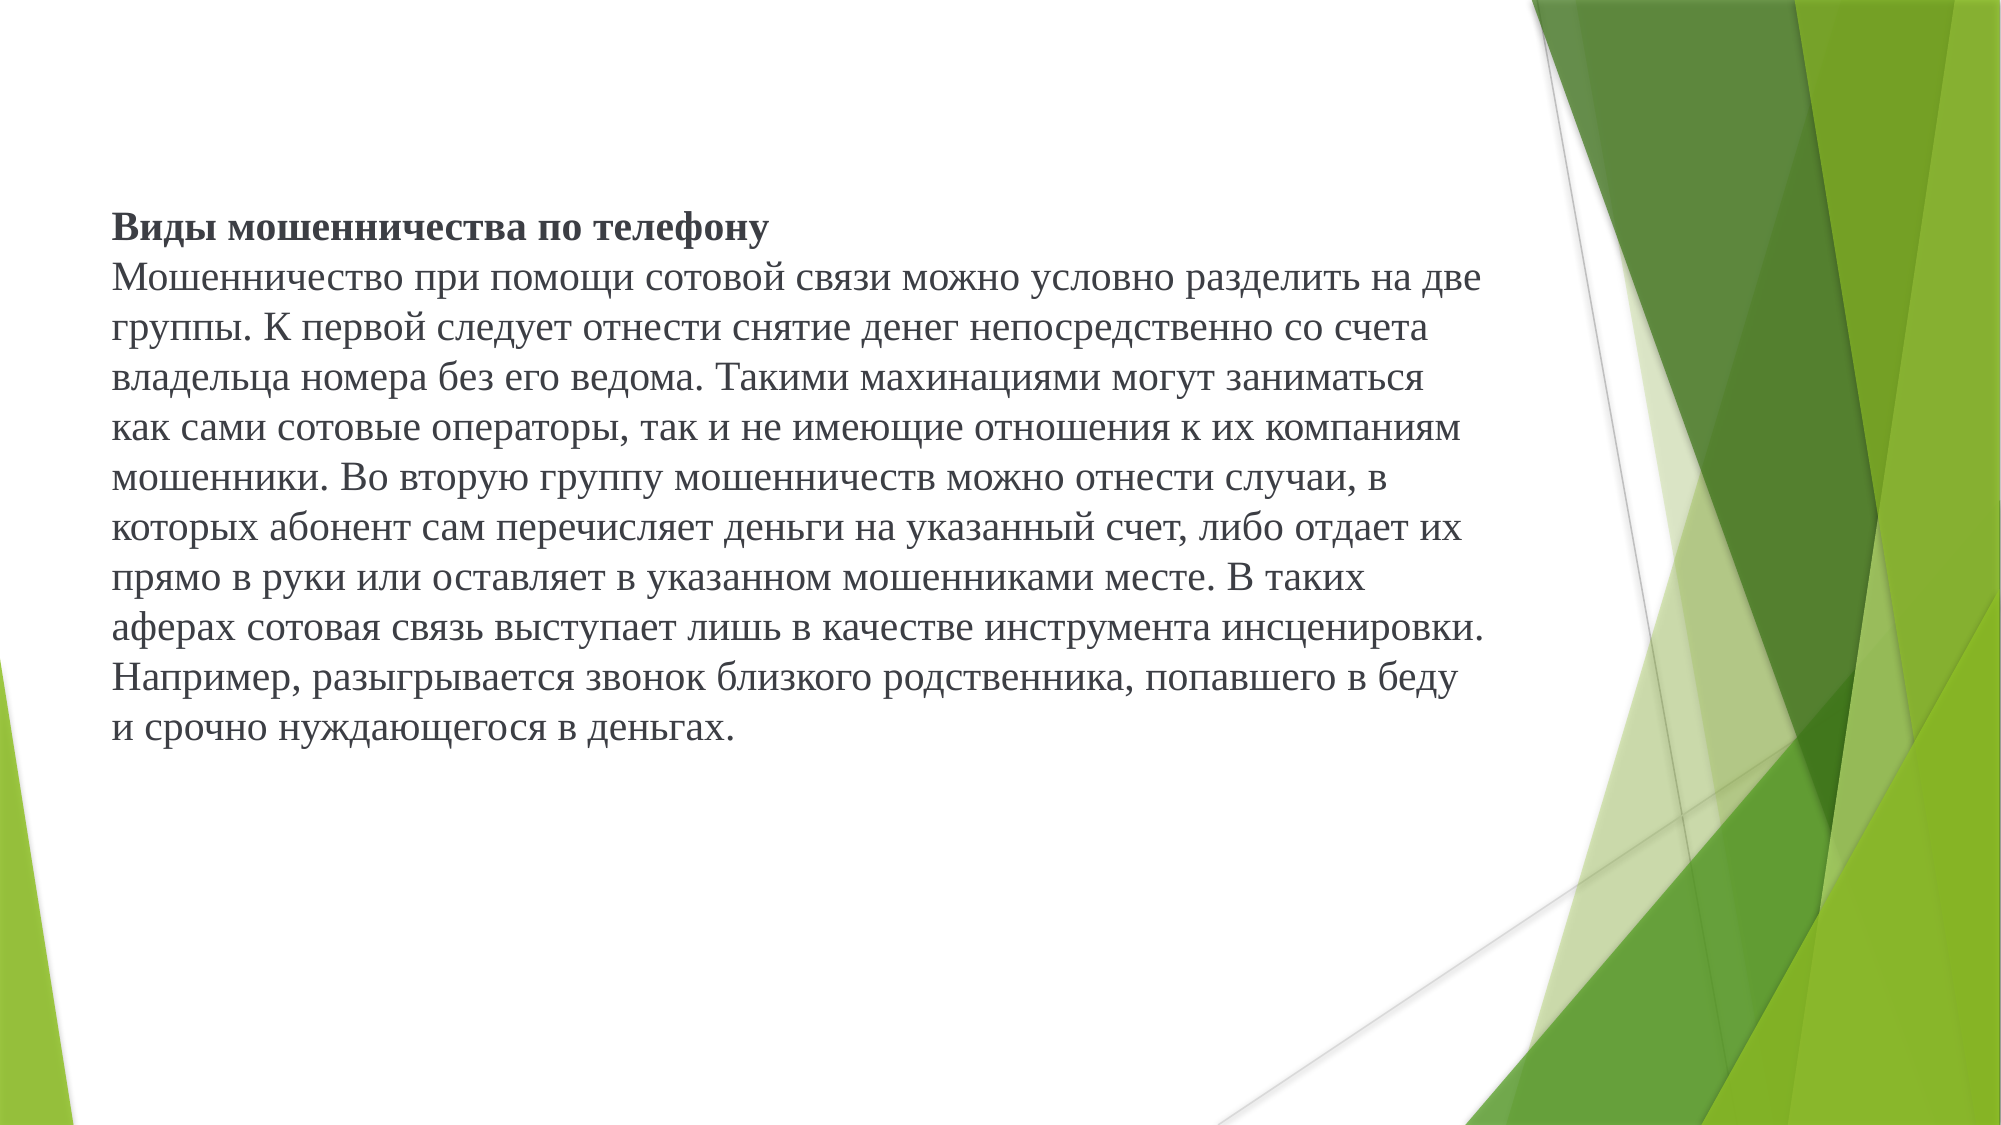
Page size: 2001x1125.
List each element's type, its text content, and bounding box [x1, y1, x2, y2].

text_box Виды мошенничества по телефону Мошенничество при помощи сотовой связи можно условно разделить на две группы. К первой следует отнести снятие денег непосредственно со счета владельца номера без его ведома. Такими махинациями могут заниматься как сами сотовые операторы, так и не имеющие отношения к их компаниям мошенники. Во вторую группу мошенничеств можно отнести случаи, в которых абонент сам перечисляет деньги на указанный счет, либо отдает их прямо в руки или оставляет в указанном мошенниками месте. В таких аферах сотовая связь выступает лишь в качестве инструмента инсценировки. Например, разыгрывается звонок близкого родственника, попавшего в беду и срочно нуждающегося в деньгах. [96, 191, 1500, 757]
